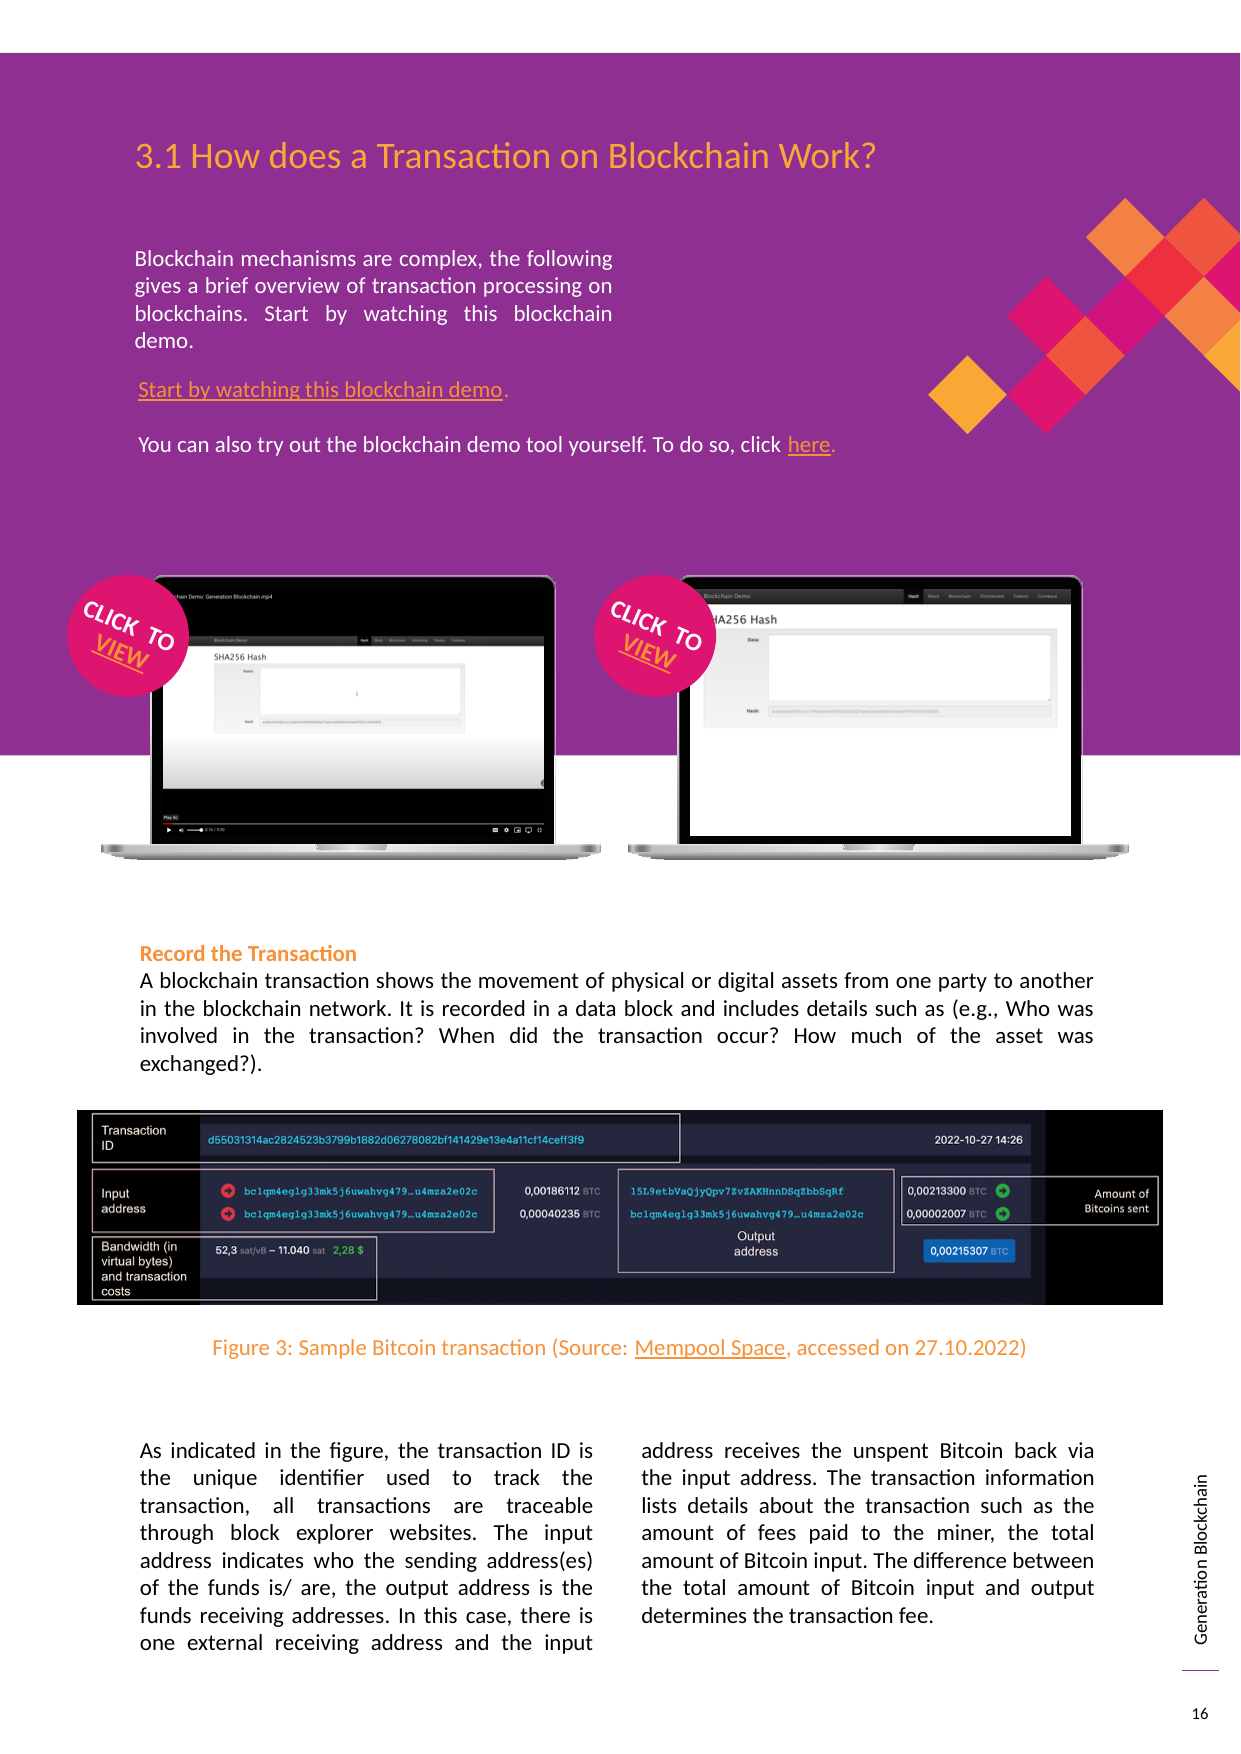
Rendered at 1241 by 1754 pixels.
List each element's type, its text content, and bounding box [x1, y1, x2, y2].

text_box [58, 574, 194, 697]
text_box As indicated in the figure, the transaction ID is the unique identifier used to track the transaction, all transactions are traceable through block explorer websites. The input address indicates who the sending address(es) of the funds is/ are, the output address is the funds receiving addresses. In this case, there is one external receiving address and the input address receives the unspent Bitcoin back via the input address. The transaction information lists details about the transaction such as the amount of fees paid to the miner, the total amount of Bitcoin input. The difference between the total amount of Bitcoin input and output determines the transaction fee. [124, 1428, 1111, 1595]
picture [690, 589, 1071, 836]
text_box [628, 575, 1129, 860]
text_box Record the Transaction A blockchain transaction shows the movement of physical or digital assets from one party to another in the blockchain network. It is recorded in a data block and includes details such as (e.g., Who was involved in the transaction? When did the transaction occur? How much of the asset was exchanged?). [124, 931, 1111, 1098]
picture [163, 589, 544, 836]
slide_number 16 [1169, 1674, 1231, 1751]
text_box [585, 574, 721, 697]
picture [77, 1110, 1163, 1307]
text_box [101, 575, 601, 860]
text_box Figure 3: Sample Bitcoin transaction (Source: Mempool Space, accessed on 27.10.2022) [124, 1325, 1116, 1368]
text_box 3.1 How does a Transaction on Blockchain Work? [119, 123, 1113, 201]
list Blockchain mechanisms are complex, the following gives a brief overview of transaction processing on blockchains. Start by watching this blockchain demo. [119, 236, 629, 314]
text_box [939, 197, 1241, 435]
text_box Start by watching this blockchain demo. You can also try out the blockchain demo tool yourself. To do so, click here. [123, 312, 1117, 575]
